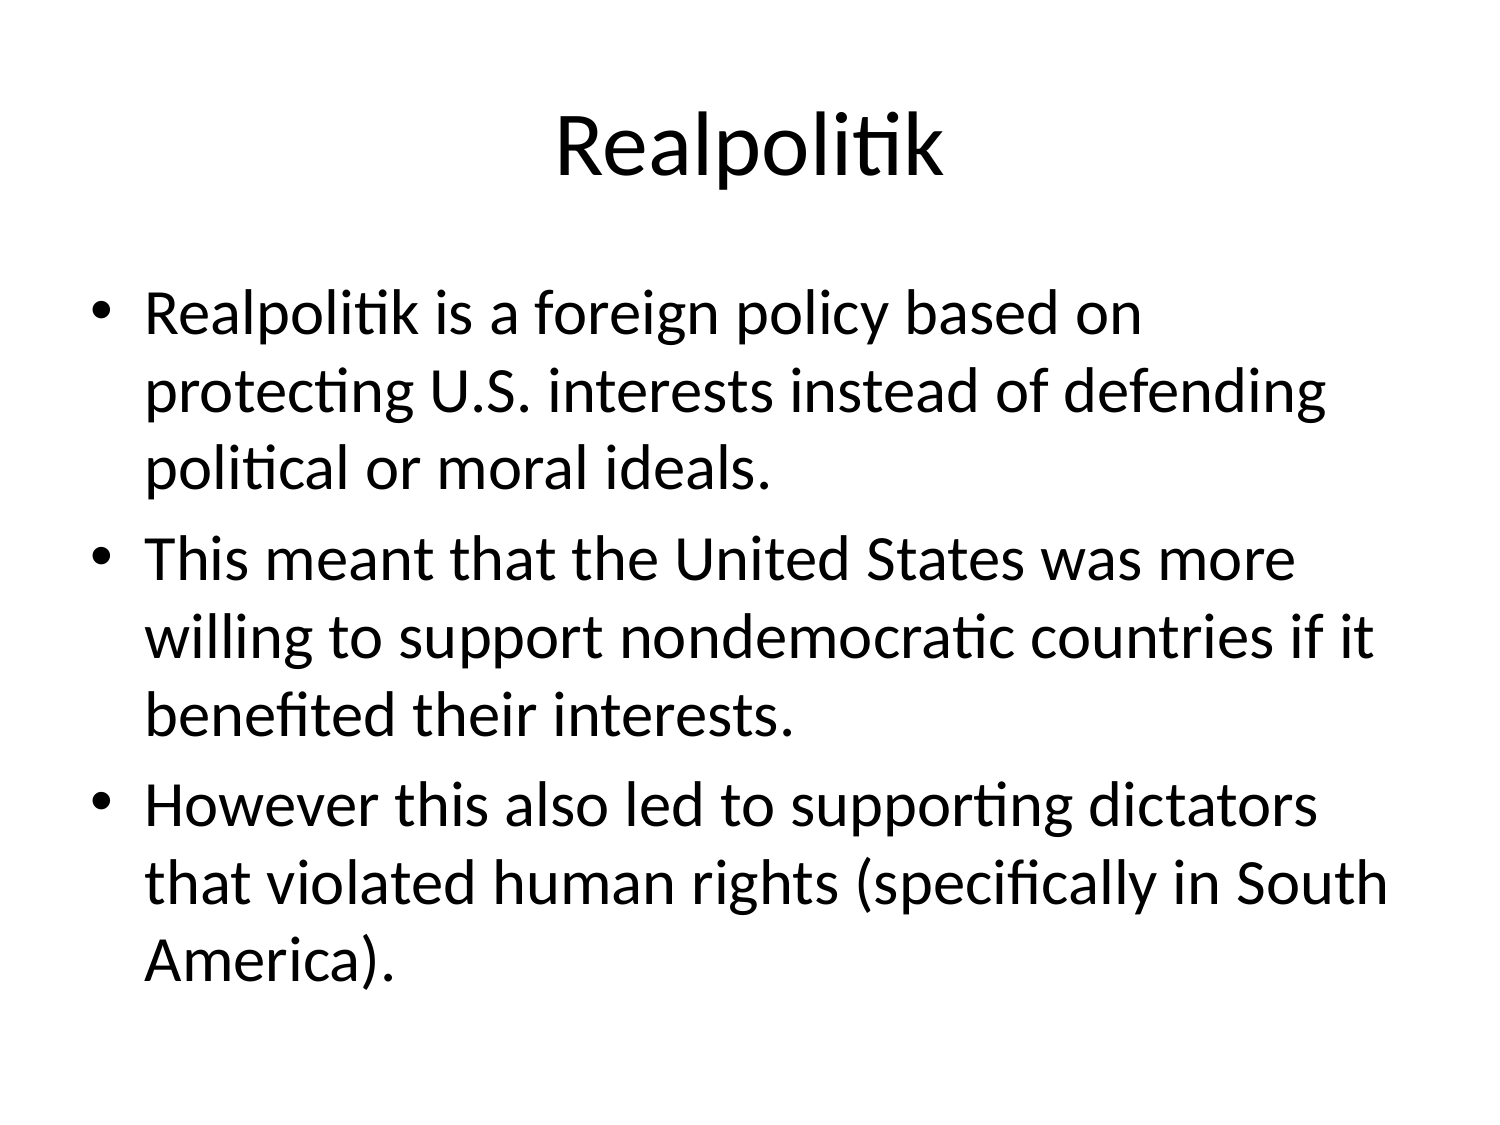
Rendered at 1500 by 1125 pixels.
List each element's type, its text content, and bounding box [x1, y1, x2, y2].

list Realpolitik is a foreign policy based on protecting U.S. interests instead of defending political or moral ideals. This meant that the United States was more willing to support nondemocratic countries if it benefited their interests. However this also led to supporting dictators that violated human rights (specifically in South America). [75, 262, 1425, 1005]
title Realpolitik [75, 45, 1425, 233]
